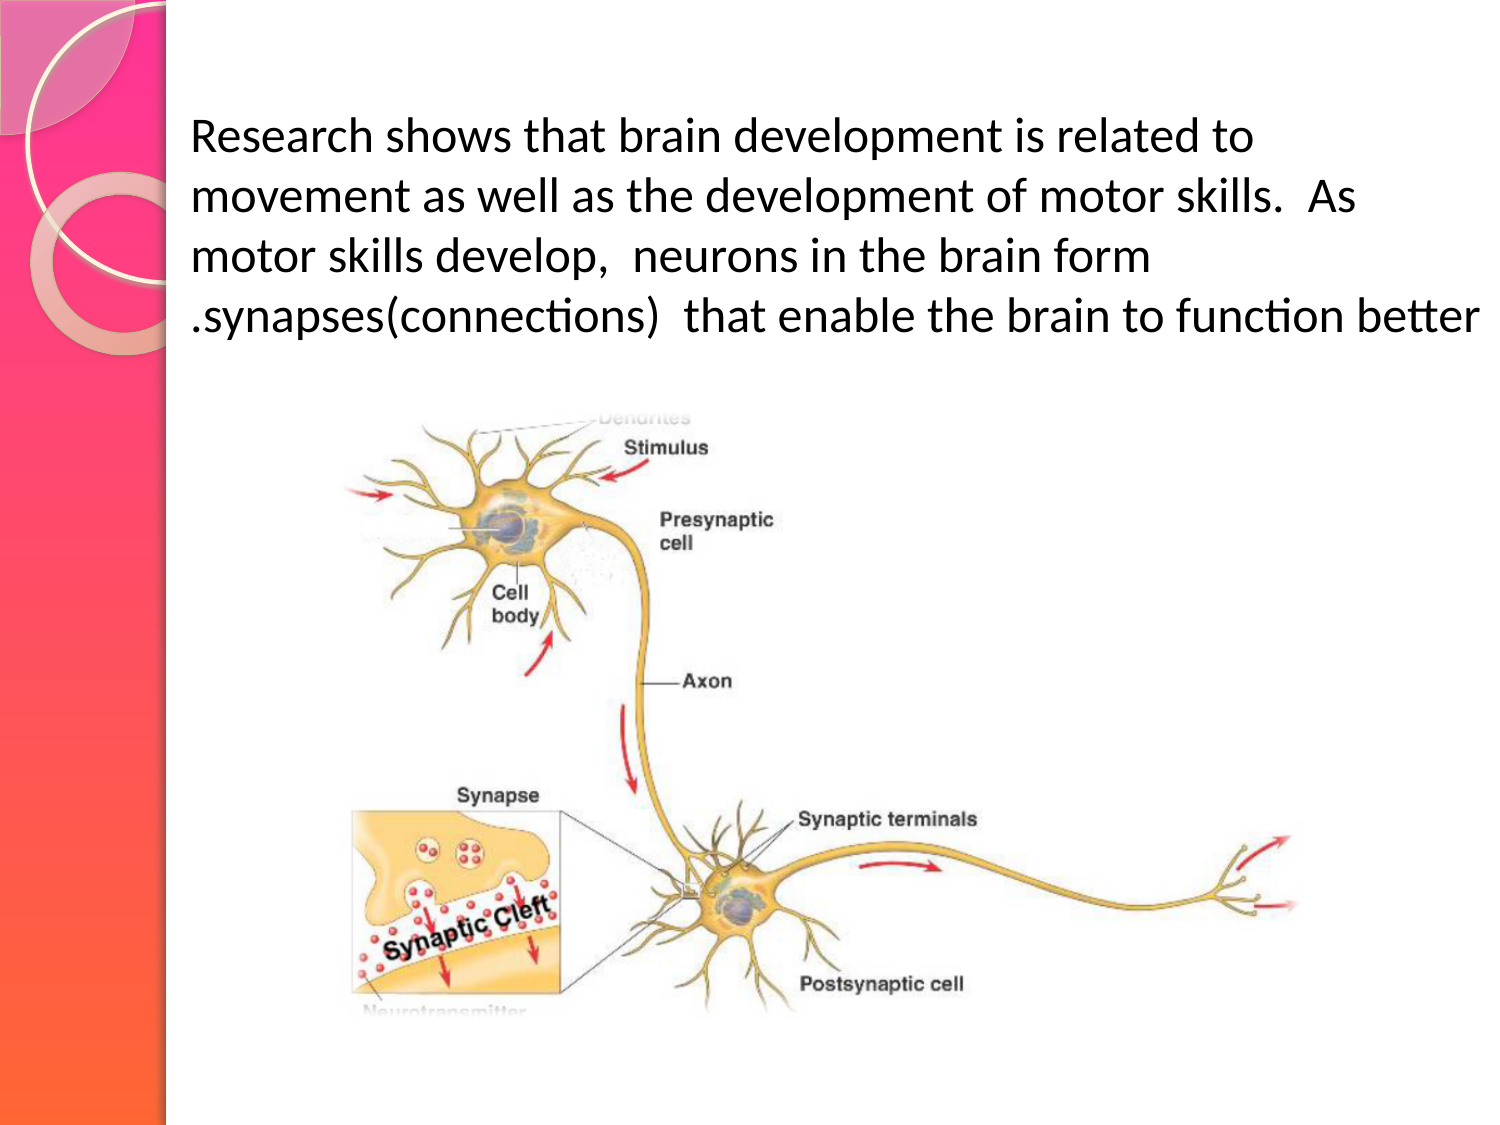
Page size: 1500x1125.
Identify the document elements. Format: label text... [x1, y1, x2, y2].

list Research shows that brain development is related to movement as well as the development of motor skills. As motor skills develop, neurons in the brain form synapses(connections) that enable the brain to function better. [175, 35, 1500, 1087]
picture [339, 409, 1305, 1020]
